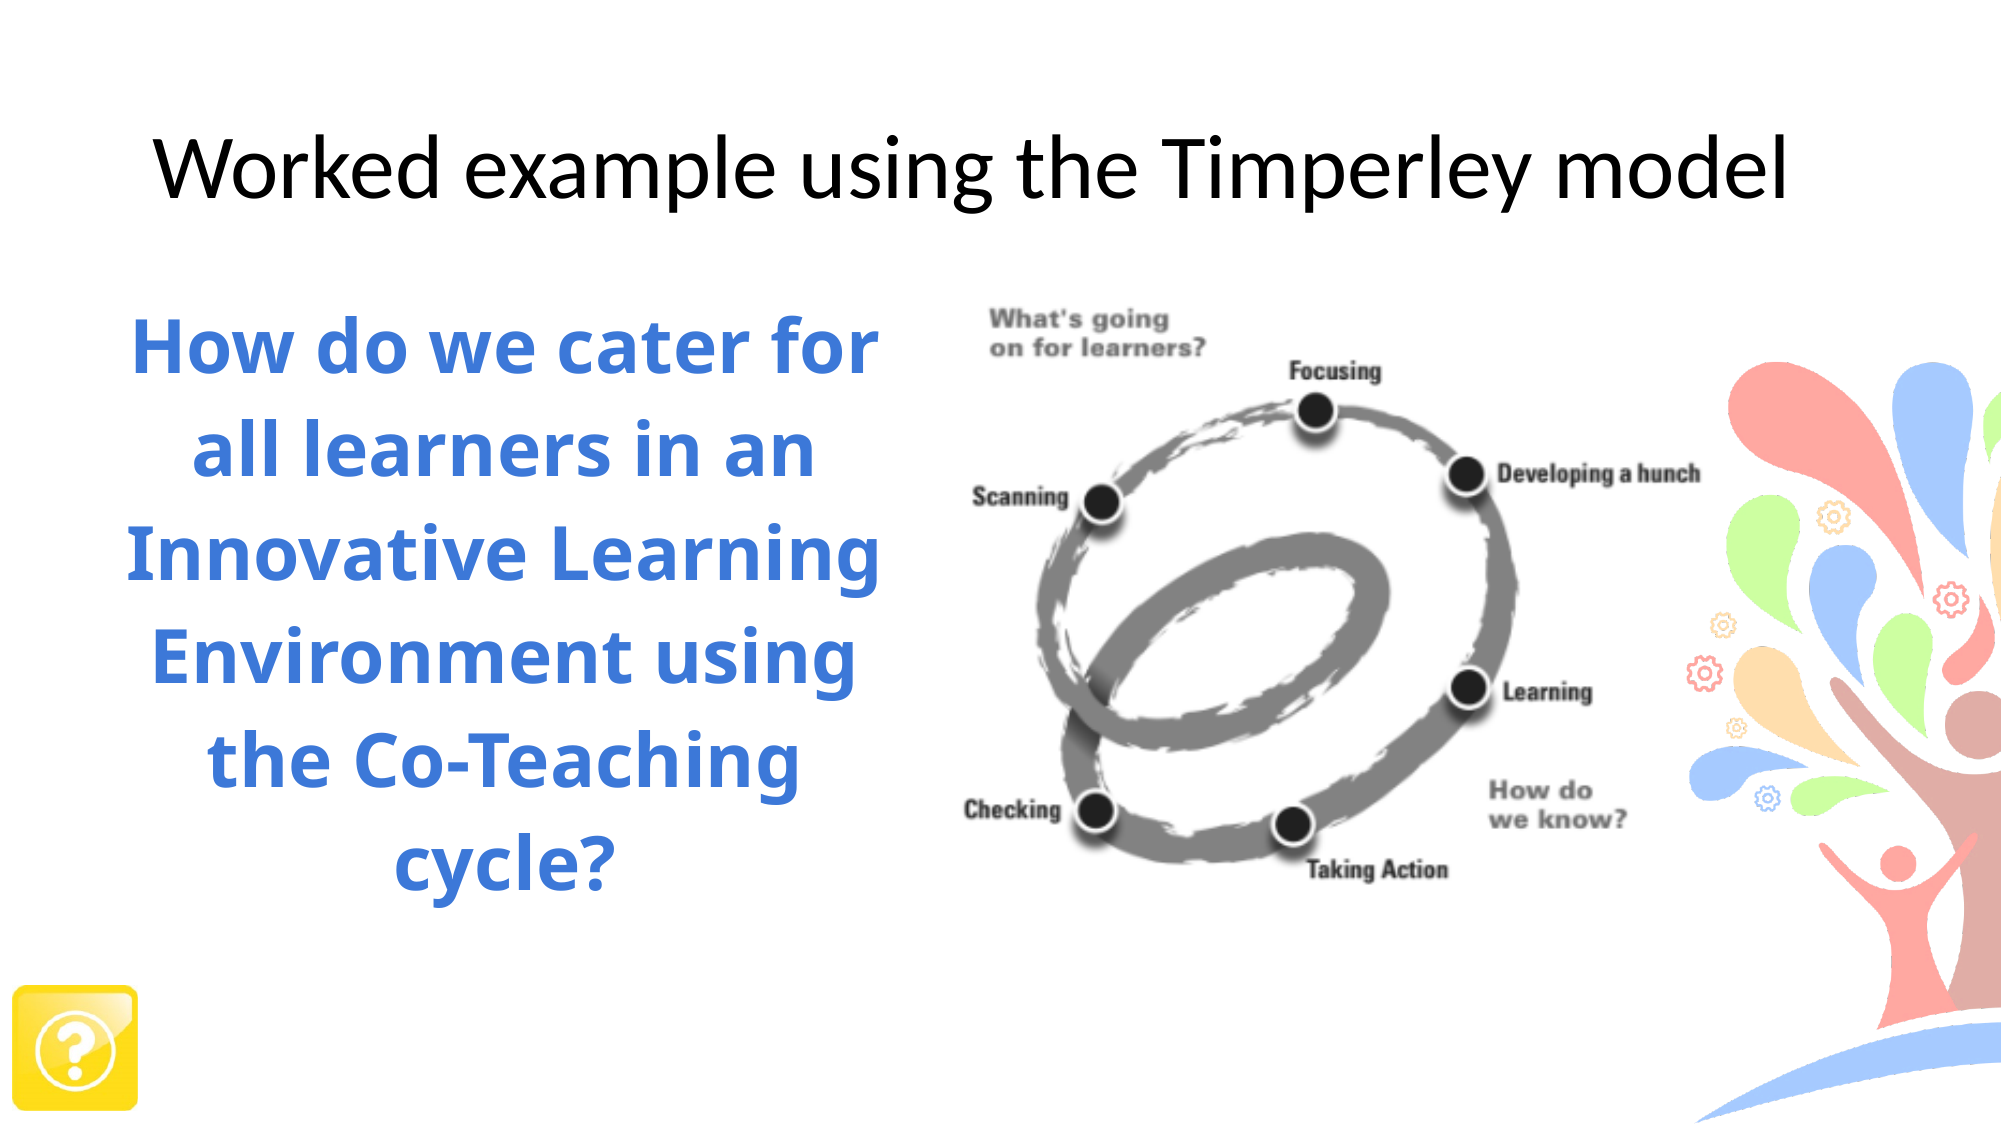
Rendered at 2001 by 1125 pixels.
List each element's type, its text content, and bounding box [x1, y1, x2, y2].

list How do we cater for all learners in an Innovative Learning Environment using the Co-Teaching cycle? [72, 277, 938, 992]
picture [11, 985, 138, 1112]
picture [936, 277, 2001, 1125]
title Worked example using the Timperley model [137, 59, 1863, 278]
